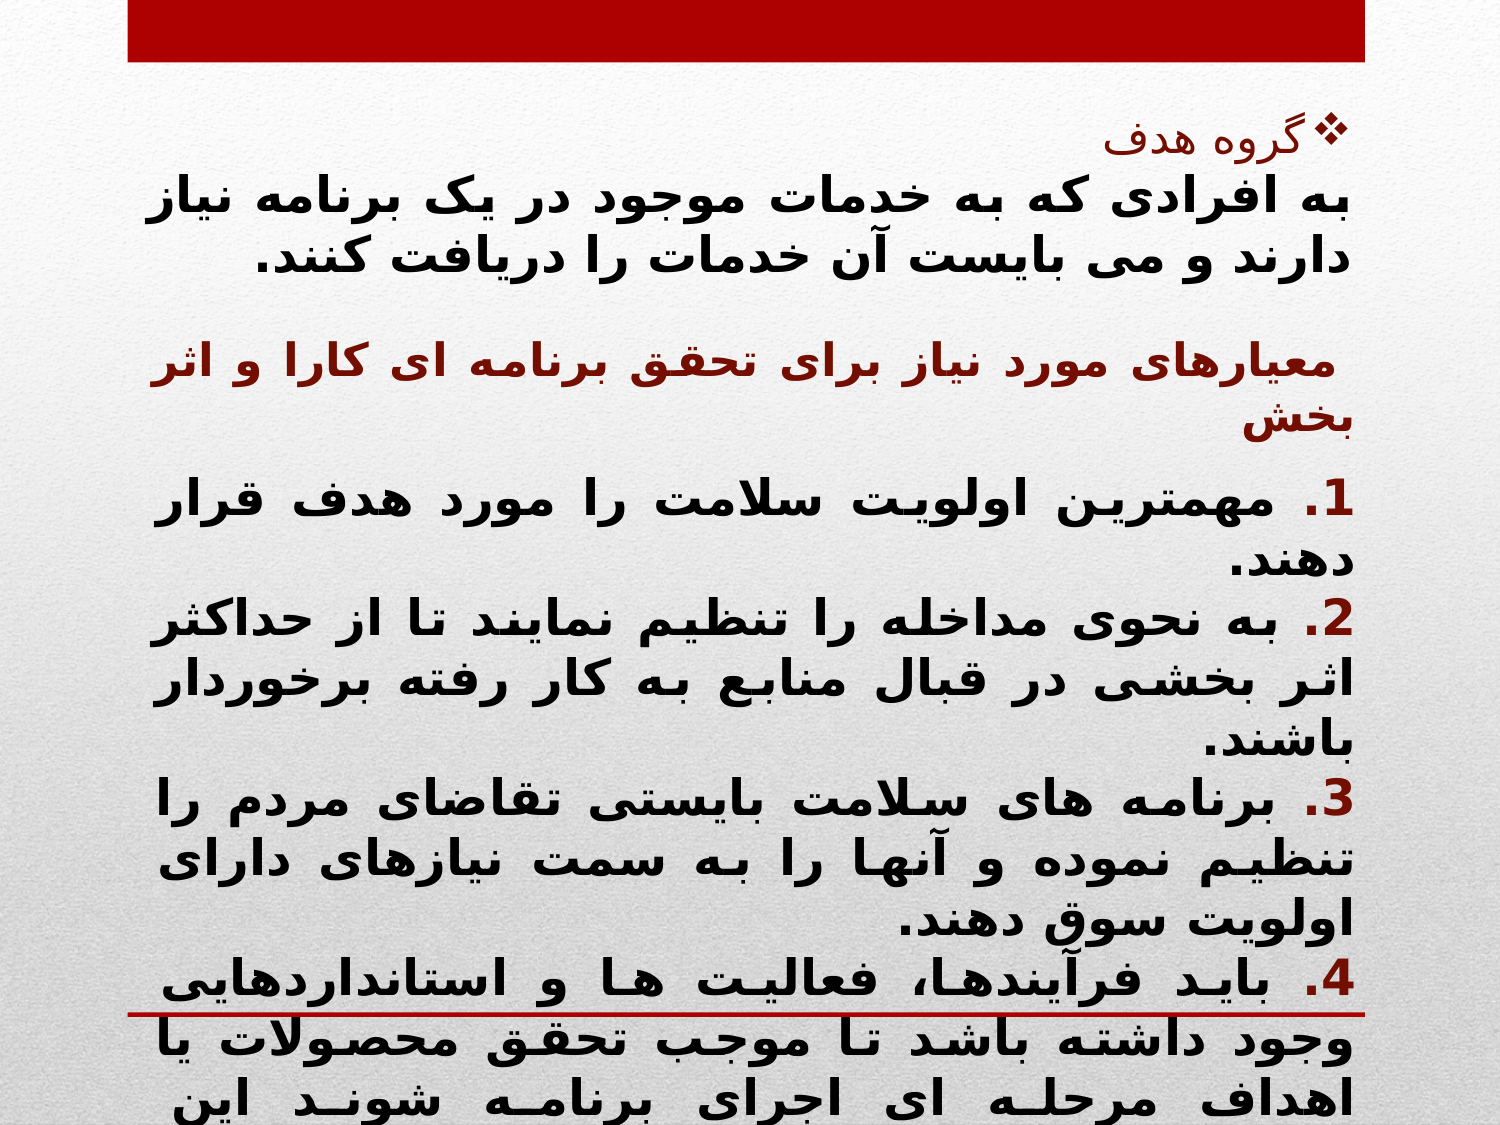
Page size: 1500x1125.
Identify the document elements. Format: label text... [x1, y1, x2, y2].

text_box گروه هدف به افرادی که به خدمات موجود در یک برنامه نیاز دارند و می بایست آن خدمات را دریافت کنند. [129, 99, 1368, 290]
text_box معیارهای مورد نیاز برای تحقق برنامه ای کارا و اثر بخش 1. مهمترین اولویت سلامت را مورد هدف قرار دهند. 2. به نحوی مداخله را تنظیم نمایند تا از حداکثر اثر بخشی در قبال منابع به کار رفته برخوردار باشند. 3. برنامه های سلامت بایستی تقاضای مردم را تنظیم نموده و آنها را به سمت نیازهای دارای اولویت سوق دهند. 4. باید فرآیندها، فعالیت ها و استانداردهایی وجود داشته باشد تا موجب تحقق محصولات یا اهداف مرحله ای اجرای برنامه شوند این استانداردها شامل استانداردهای فرآیند خدمات و فرآیند پشتیبان است. [133, 297, 1371, 1125]
